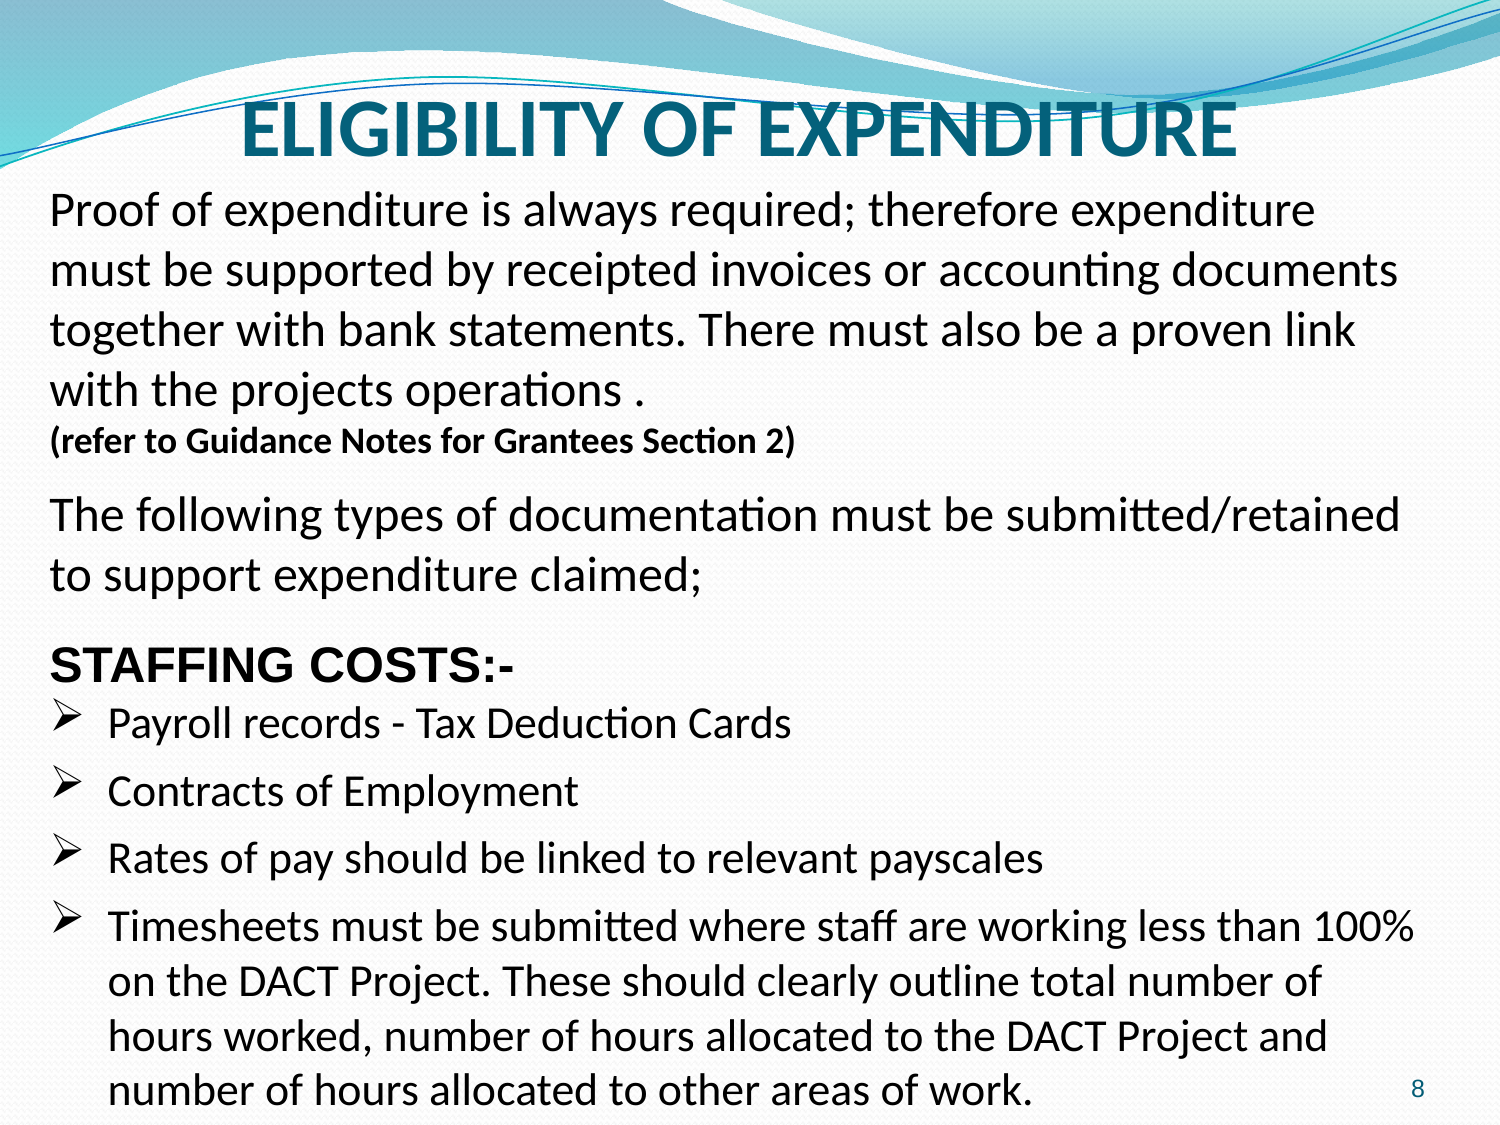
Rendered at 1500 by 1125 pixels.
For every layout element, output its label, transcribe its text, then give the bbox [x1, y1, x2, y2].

text_box Proof of expenditure is always required; therefore expenditure must be supported by receipted invoices or accounting documents together with bank statements. There must also be a proven link with the projects operations . (refer to Guidance Notes for Grantees Section 2) The following types of documentation must be submitted/retained to support expenditure claimed; STAFFING COSTS:- Payroll records - Tax Deduction Cards Contracts of Employment Rates of pay should be linked to relevant payscales Timesheets must be submitted where staff are working less than 100% on the DACT Project. These should clearly outline total number of hours worked, number of hours allocated to the DACT Project and number of hours allocated to other areas of work. [34, 169, 1441, 1125]
title ELIGIBILITY OF EXPENDITURE [64, 77, 1416, 169]
